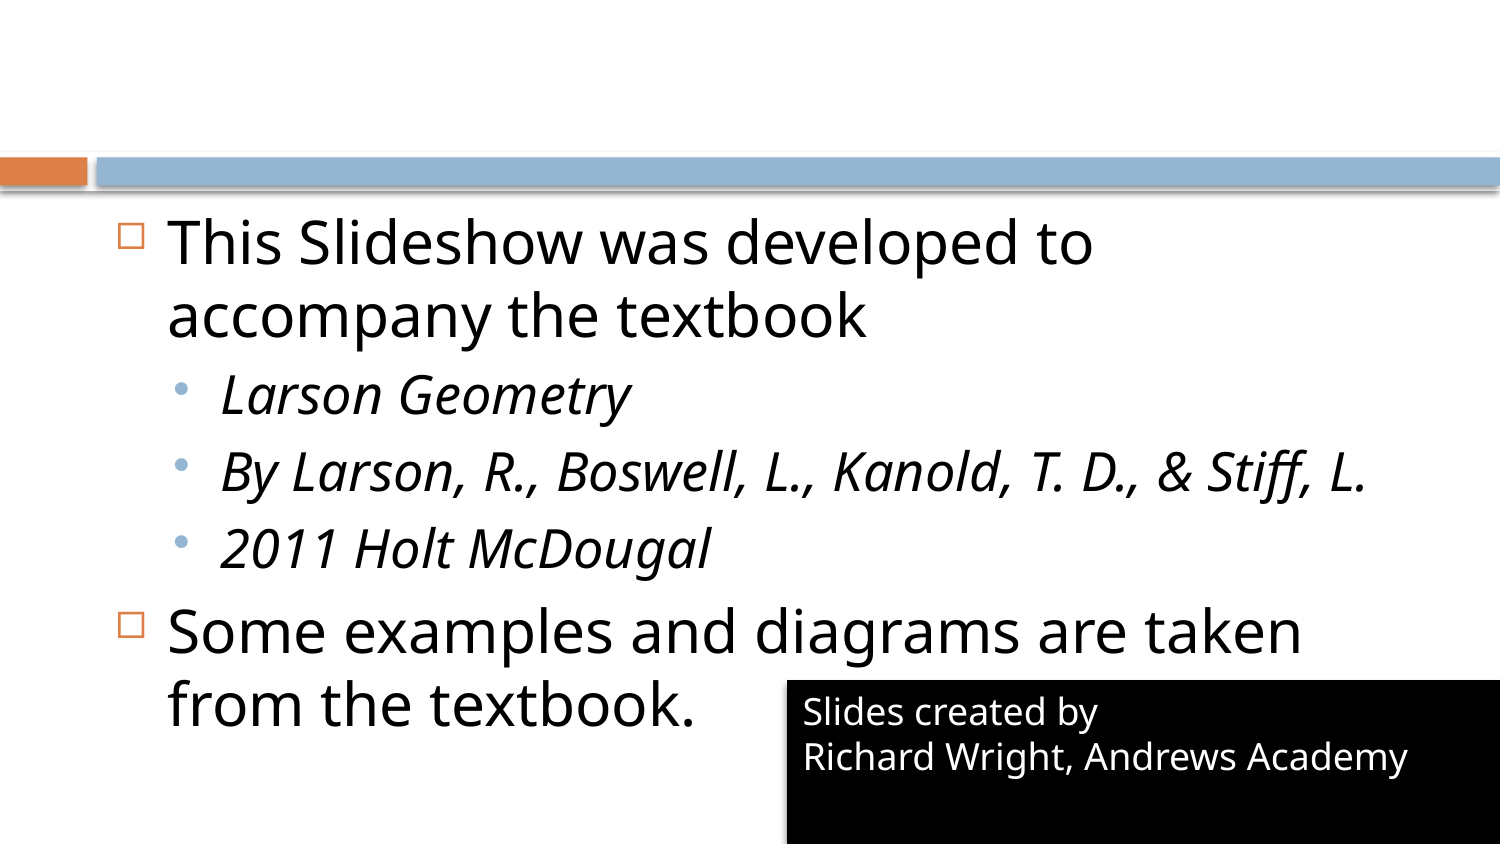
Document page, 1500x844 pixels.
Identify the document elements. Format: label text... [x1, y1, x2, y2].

list This Slideshow was developed to accompany the textbook Larson Geometry By Larson, R., Boswell, L., Kanold, T. D., & Stiff, L. 2011 Holt McDougal Some examples and diagrams are taken from the textbook. [100, 196, 1438, 750]
text_box Slides created by Richard Wright, Andrews Academy rwright@andrews.edu [787, 680, 1500, 844]
